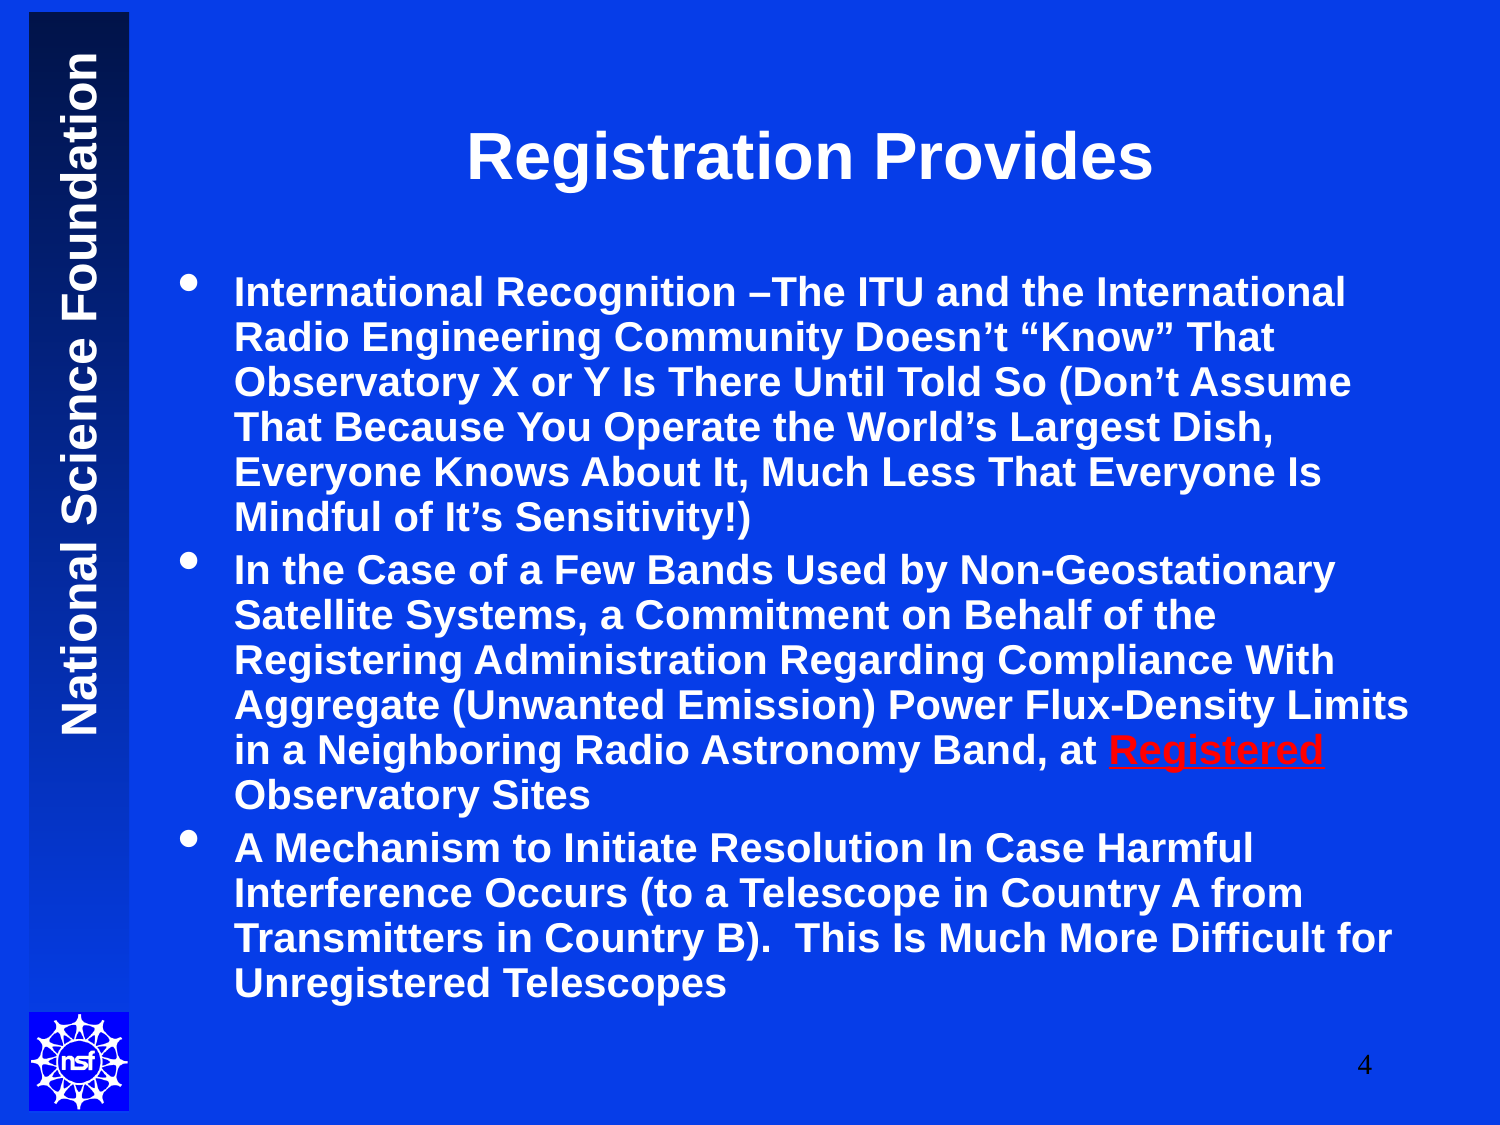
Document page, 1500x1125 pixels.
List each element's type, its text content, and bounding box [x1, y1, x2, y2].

slide_number 4 [1074, 1026, 1388, 1101]
picture [29, 1012, 129, 1111]
list International Recognition –The ITU and the International Radio Engineering Community Doesn’t “Know” That Observatory X or Y Is There Until Told So (Don’t Assume That Because You Operate the World’s Largest Dish, Everyone Knows About It, Much Less That Everyone Is Mindful of It’s Sensitivity!) In the Case of a Few Bands Used by Non-Geostationary Satellite Systems, a Commitment on Behalf of the Registering Administration Regarding Compliance With Aggregate (Unwanted Emission) Power Flux-Density Limits in a Neighboring Radio Astronomy Band, at Registered Observatory Sites A Mechanism to Initiate Resolution In Case Harmful Interference Occurs (to a Telescope in Country A from Transmitters in Country B). This Is Much More Difficult for Unregistered Telescopes [162, 262, 1451, 1026]
title Registration Provides [174, 59, 1448, 248]
